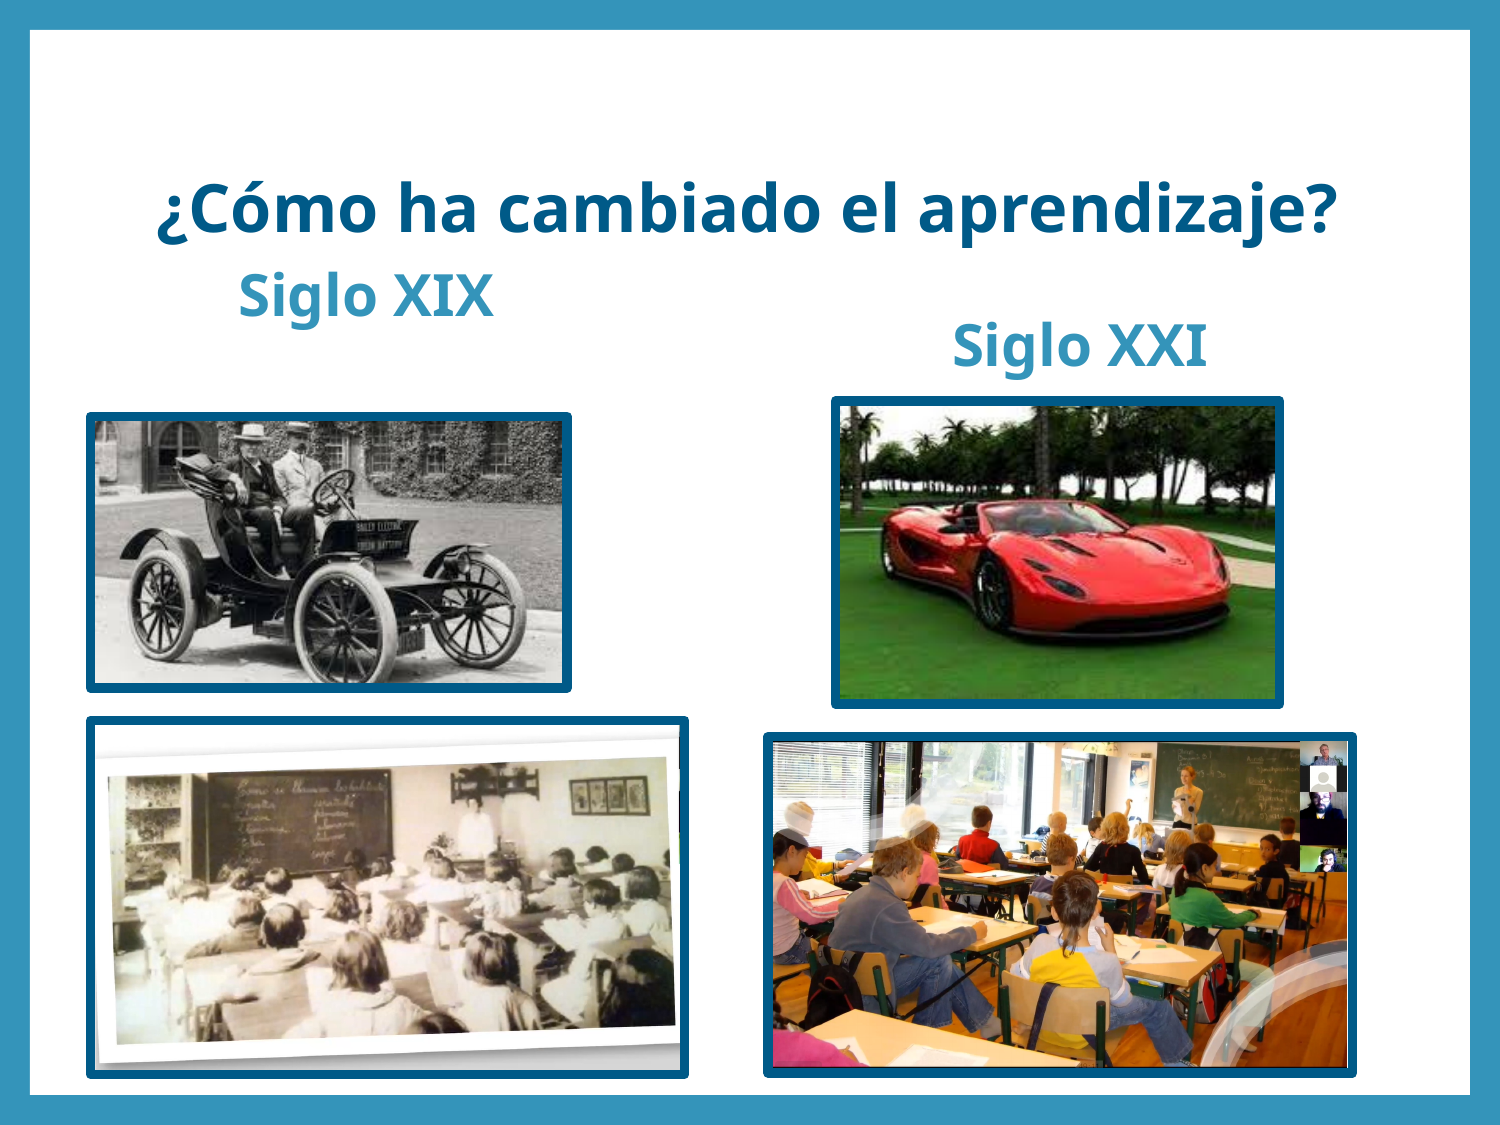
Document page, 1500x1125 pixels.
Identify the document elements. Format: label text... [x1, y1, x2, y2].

list Siglo XXI [787, 283, 1373, 412]
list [94, 724, 681, 1070]
title ¿Cómo ha cambiado el aprendizaje? [140, 99, 1356, 323]
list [94, 420, 563, 684]
picture [841, 407, 1274, 698]
picture [774, 742, 1347, 1067]
list Siglo XIX [73, 234, 659, 362]
